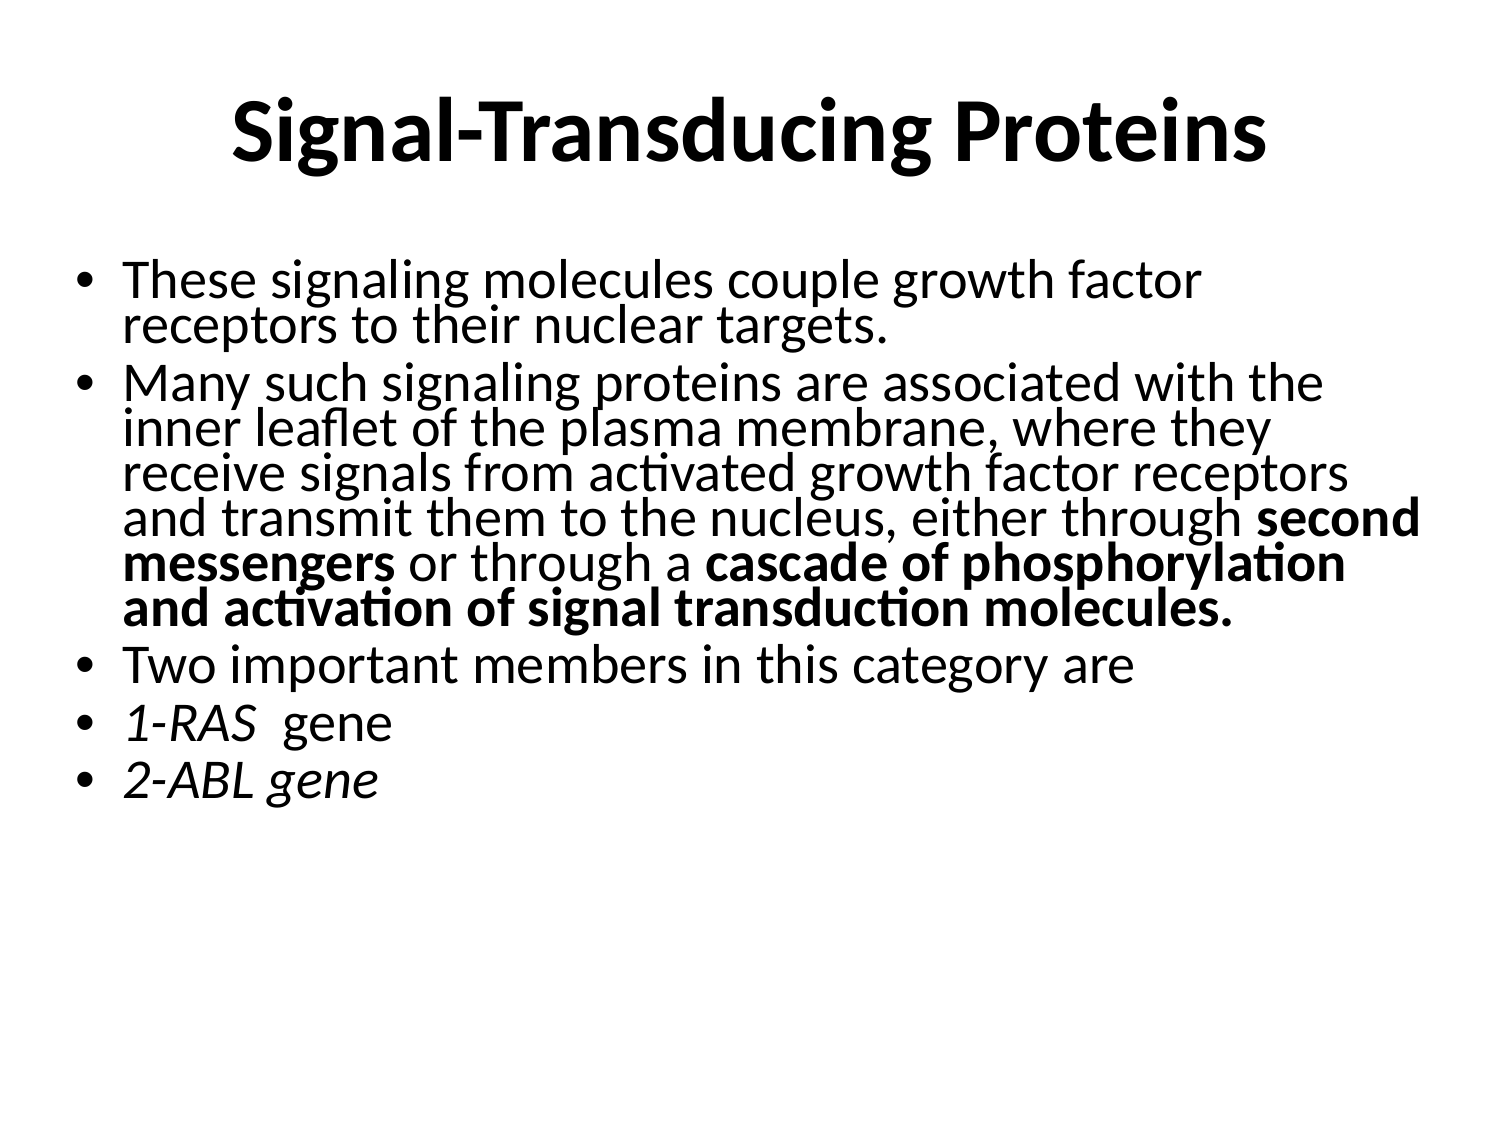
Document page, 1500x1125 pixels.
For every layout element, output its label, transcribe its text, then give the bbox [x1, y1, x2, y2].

title Signal-Transducing Proteins [75, 45, 1425, 233]
list These signaling molecules couple growth factor receptors to their nuclear targets. Many such signaling proteins are associated with the inner leaflet of the plasma membrane, where they receive signals from activated growth factor receptors and transmit them to the nucleus, either through second messengers or through a cascade of phosphorylation and activation of signal transduction molecules. Two important members in this category are 1-RAS gene 2-ABL gene [75, 262, 1425, 1005]
